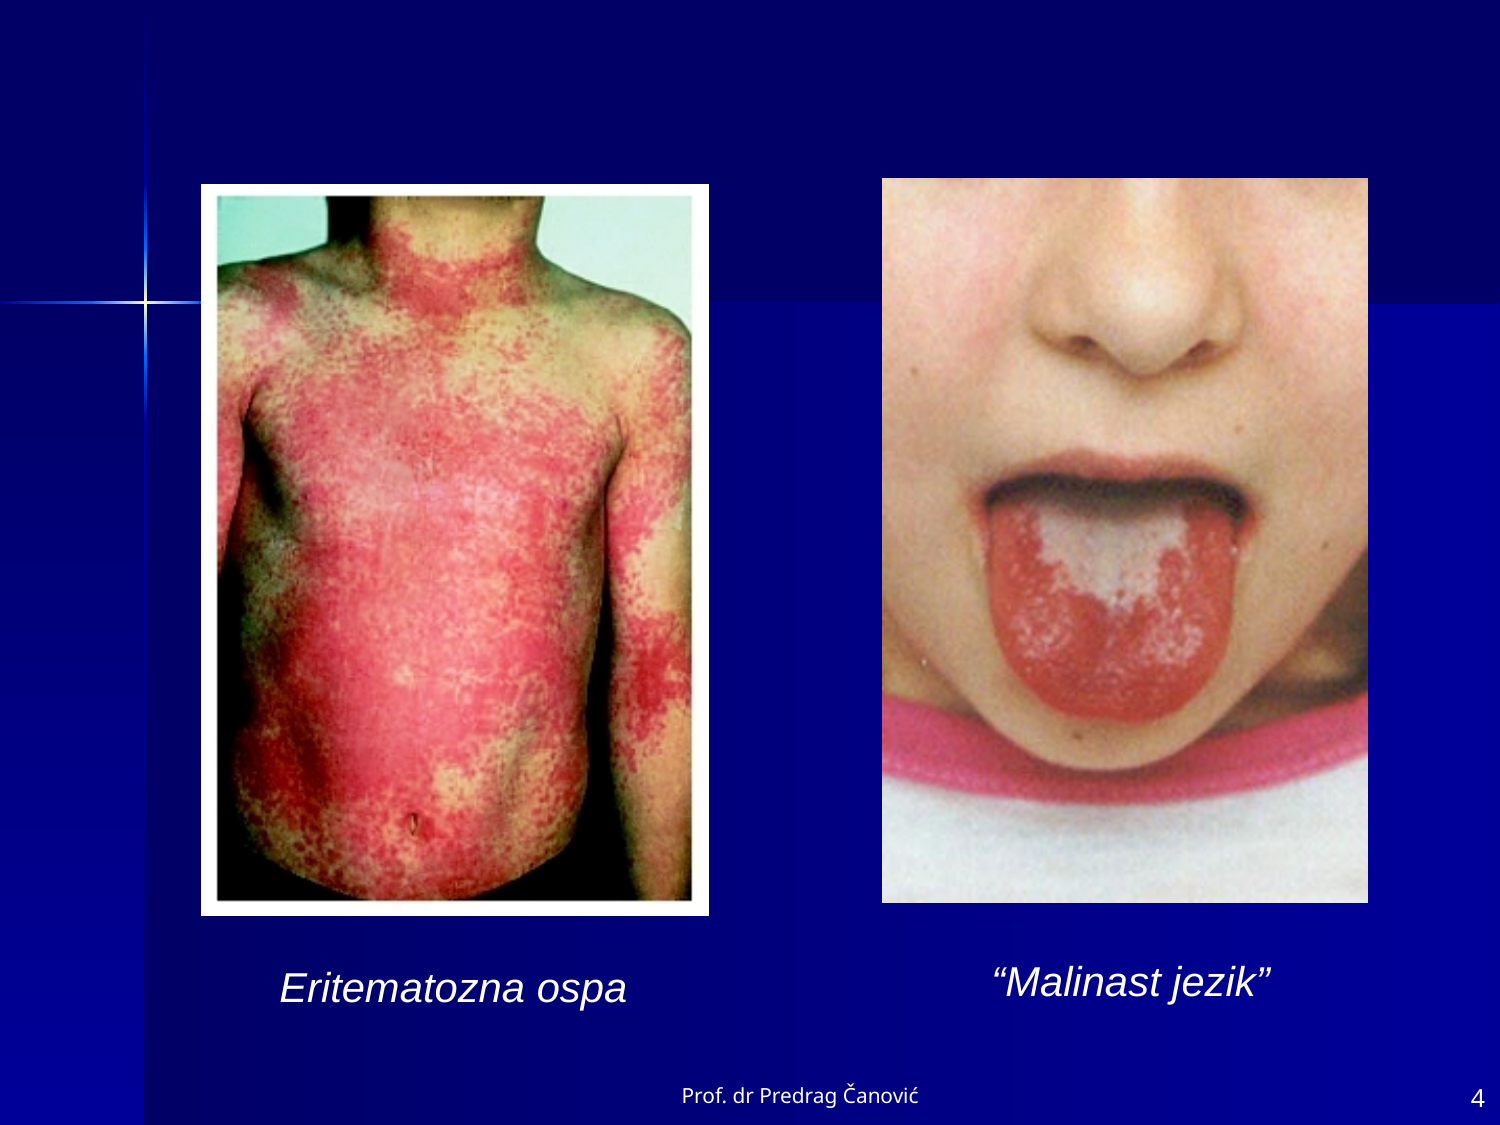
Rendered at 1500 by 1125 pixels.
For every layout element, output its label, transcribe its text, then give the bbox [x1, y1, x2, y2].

text_box “Malinast jezik” [976, 946, 1285, 1012]
footer Prof. dr Predrag Čanović [562, 1074, 1038, 1125]
text_box Eritematozna ospa [264, 953, 643, 1018]
slide_number 4 [1187, 1074, 1500, 1125]
picture [201, 184, 709, 916]
picture [882, 177, 1368, 903]
